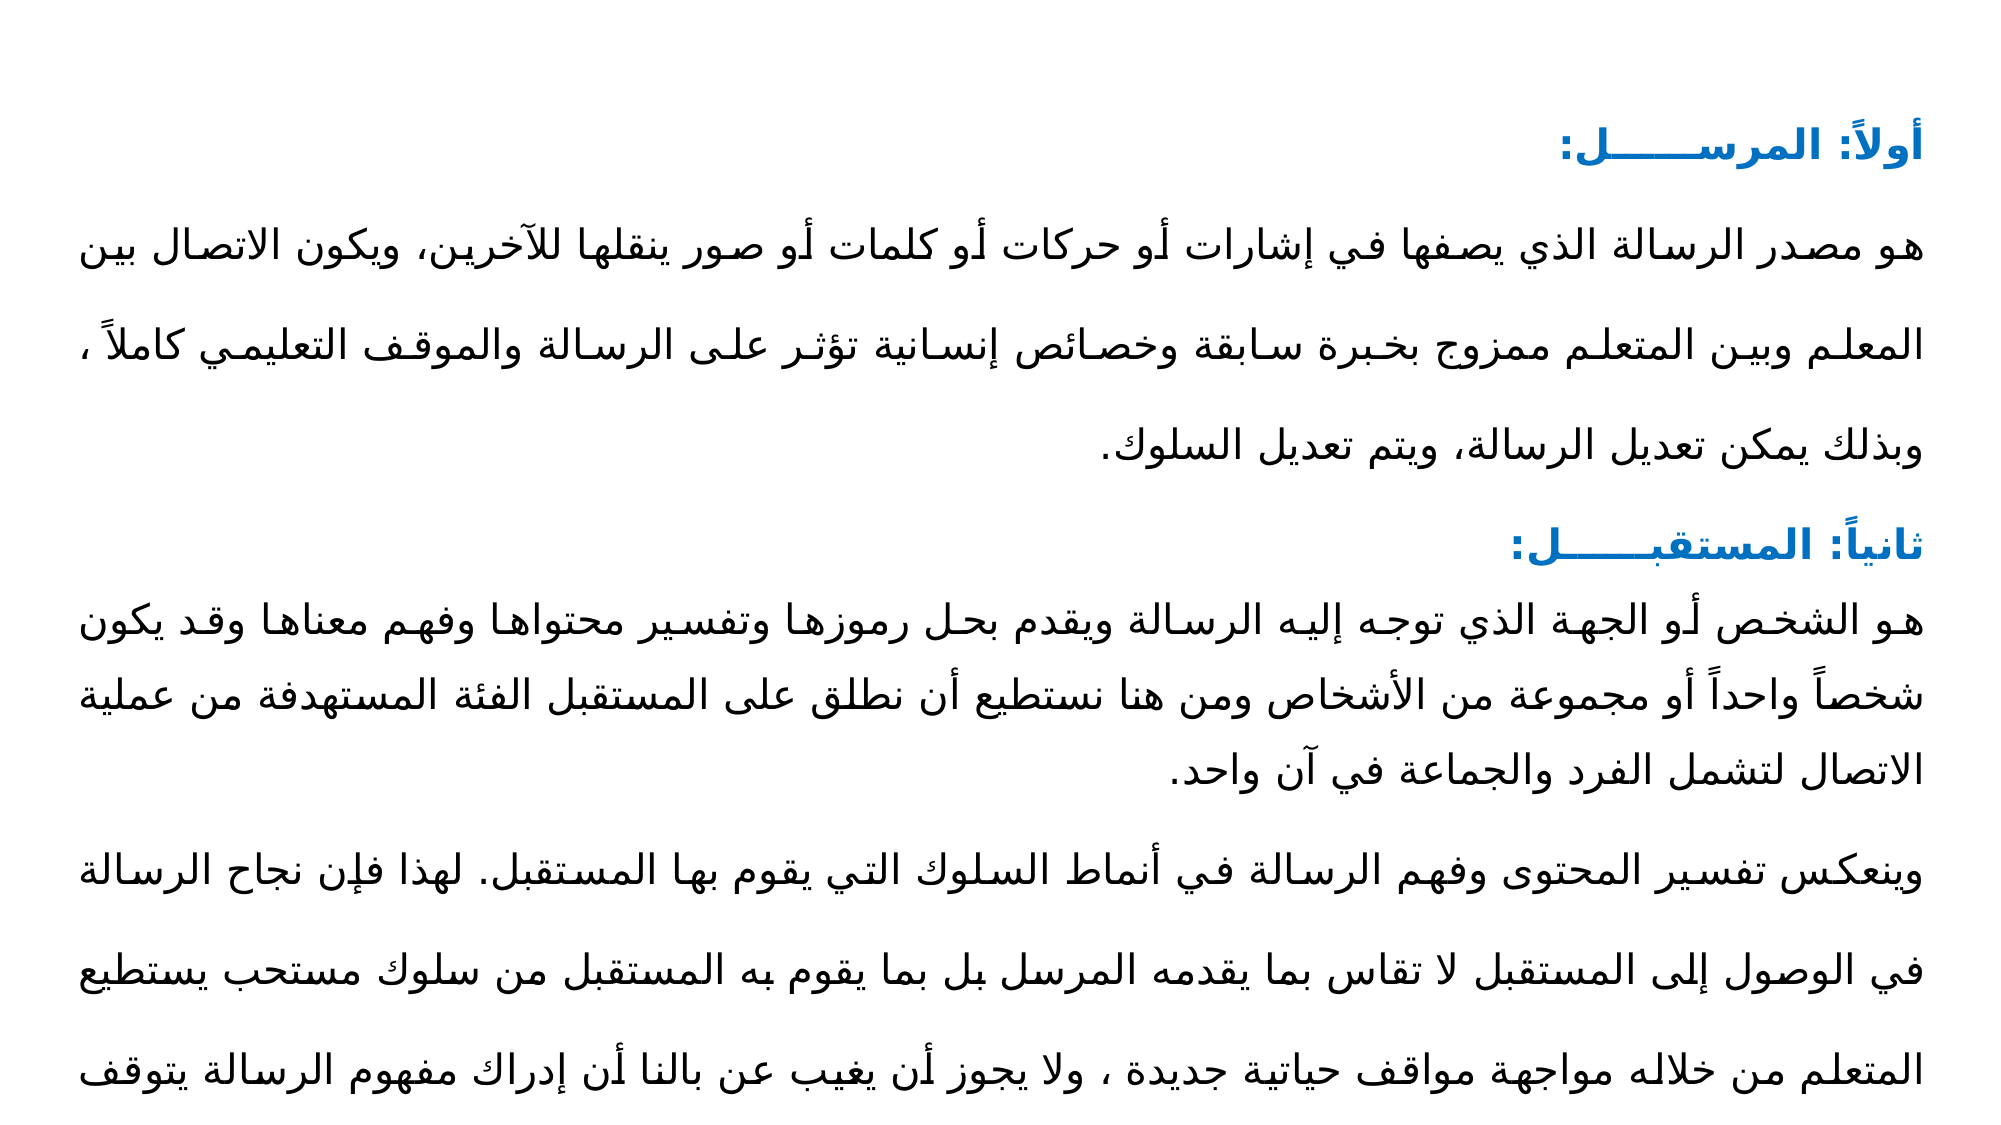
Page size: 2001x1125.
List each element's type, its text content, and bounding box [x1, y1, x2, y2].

text_box أولاً: المرســــــل: هو مصدر الرسالة الذي يصفها في إشارات أو حركات أو كلمات أو صور ينقلها للآخرين، ويكون الاتصال بين المعلم وبين المتعلم ممزوج بخبرة سابقة وخصائص إنسانية تؤثر على الرسالة والموقف التعليمي كاملاً ، وبذلك يمكن تعديل الرسالة، ويتم تعديل السلوك. ثانياً: المستقبــــــل: هو الشخص أو الجهة الذي توجه إليه الرسالة ويقدم بحل رموزها وتفسير محتواها وفهم معناها وقد يكون شخصاً واحداً أو مجموعة من الأشخاص ومن هنا نستطيع أن نطلق على المستقبل الفئة المستهدفة من عملية الاتصال لتشمل الفرد والجماعة في آن واحد. وينعكس تفسير المحتوى وفهم الرسالة في أنماط السلوك التي يقوم بها المستقبل. لهذا فإن نجاح الرسالة في الوصول إلى المستقبل لا تقاس بما يقدمه المرسل بل بما يقوم به المستقبل من سلوك مستحب يستطيع المتعلم من خلاله مواجهة مواقف حياتية جديدة ، ولا يجوز أن يغيب عن بالنا أن إدراك مفهوم الرسالة يتوقف على الخبرات الجديدة للمستقبل، وقدرته على رؤية العلاقات بين الجديد والقديم ثم حالته النفسية والاجتماعية ، وبذلك لا تصبح مهمة المرسل التلقين والإلقاء، وإنما مهمته تهيئة مجالات الخبرة للمستقبل وإعداد الظروف التي تسمح بالتعلم حتى يتم اكتساب الخبرة وتعديل أنماط السلوك. [63, 60, 1940, 1125]
